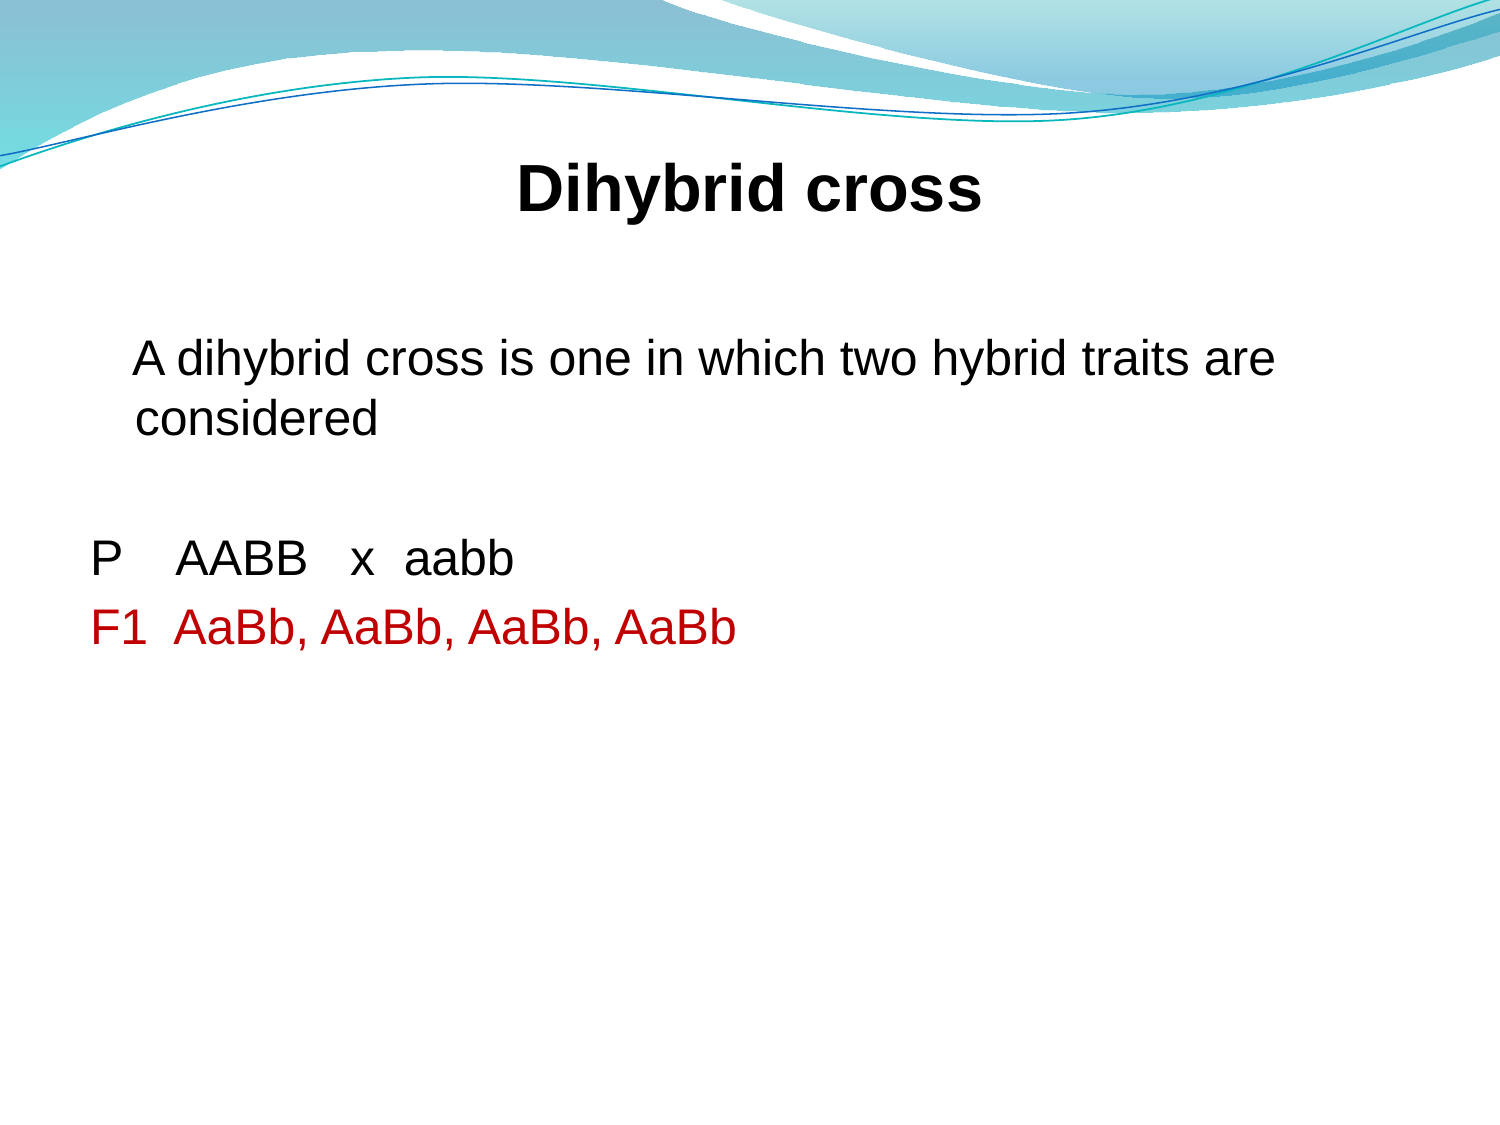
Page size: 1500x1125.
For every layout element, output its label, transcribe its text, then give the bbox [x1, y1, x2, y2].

title Dihybrid cross [75, 115, 1425, 225]
list A dihybrid cross is one in which two hybrid traits are considered P AABB x aabb F1 AaBb, AaBb, AaBb, AaBb [75, 317, 1450, 1038]
